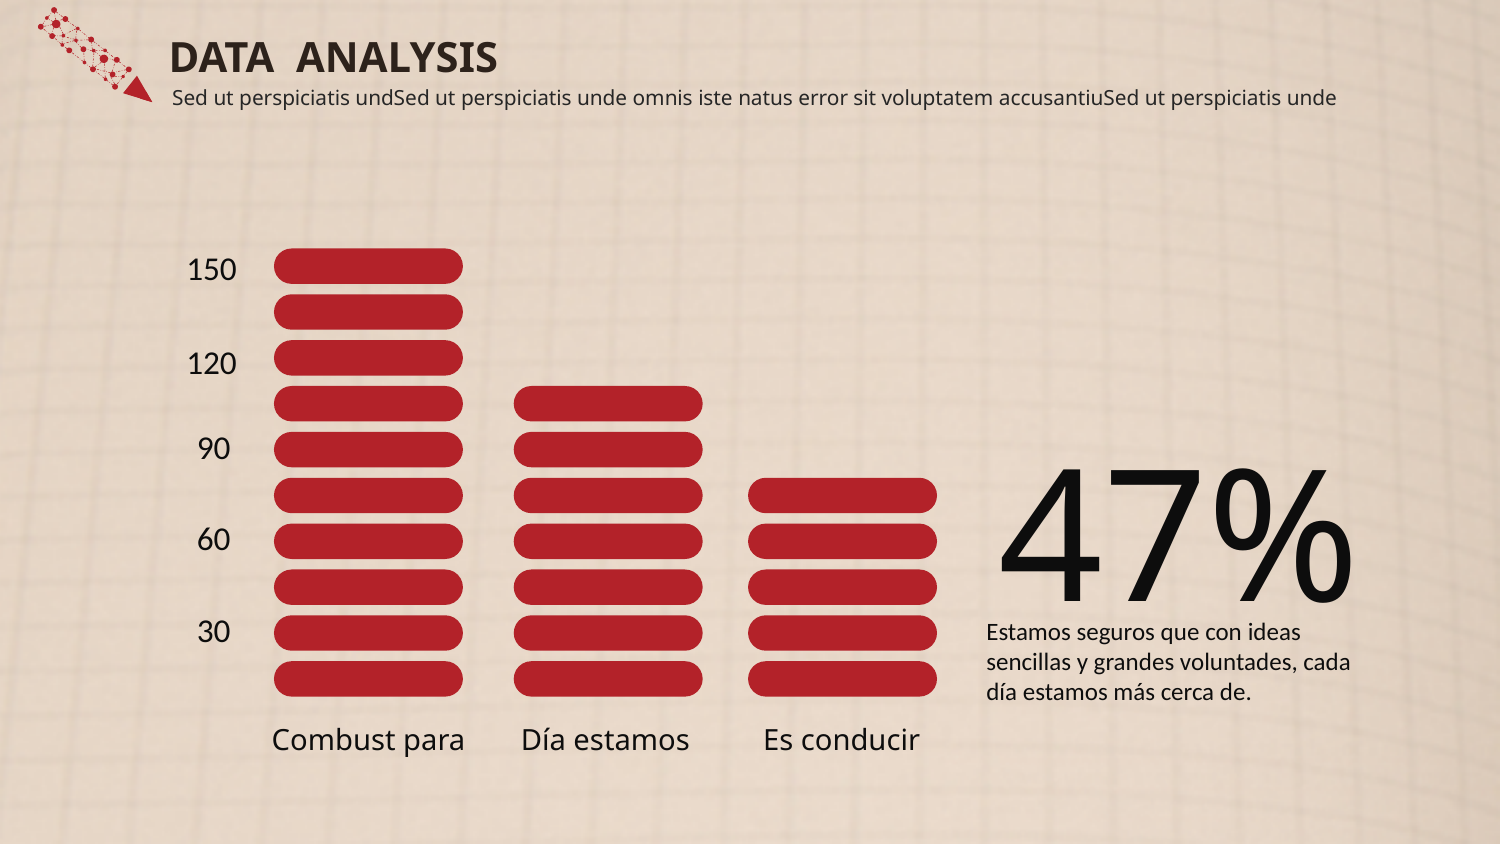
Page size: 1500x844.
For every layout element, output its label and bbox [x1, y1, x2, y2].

text_box [39, 4, 154, 108]
picture [0, 0, 1500, 844]
